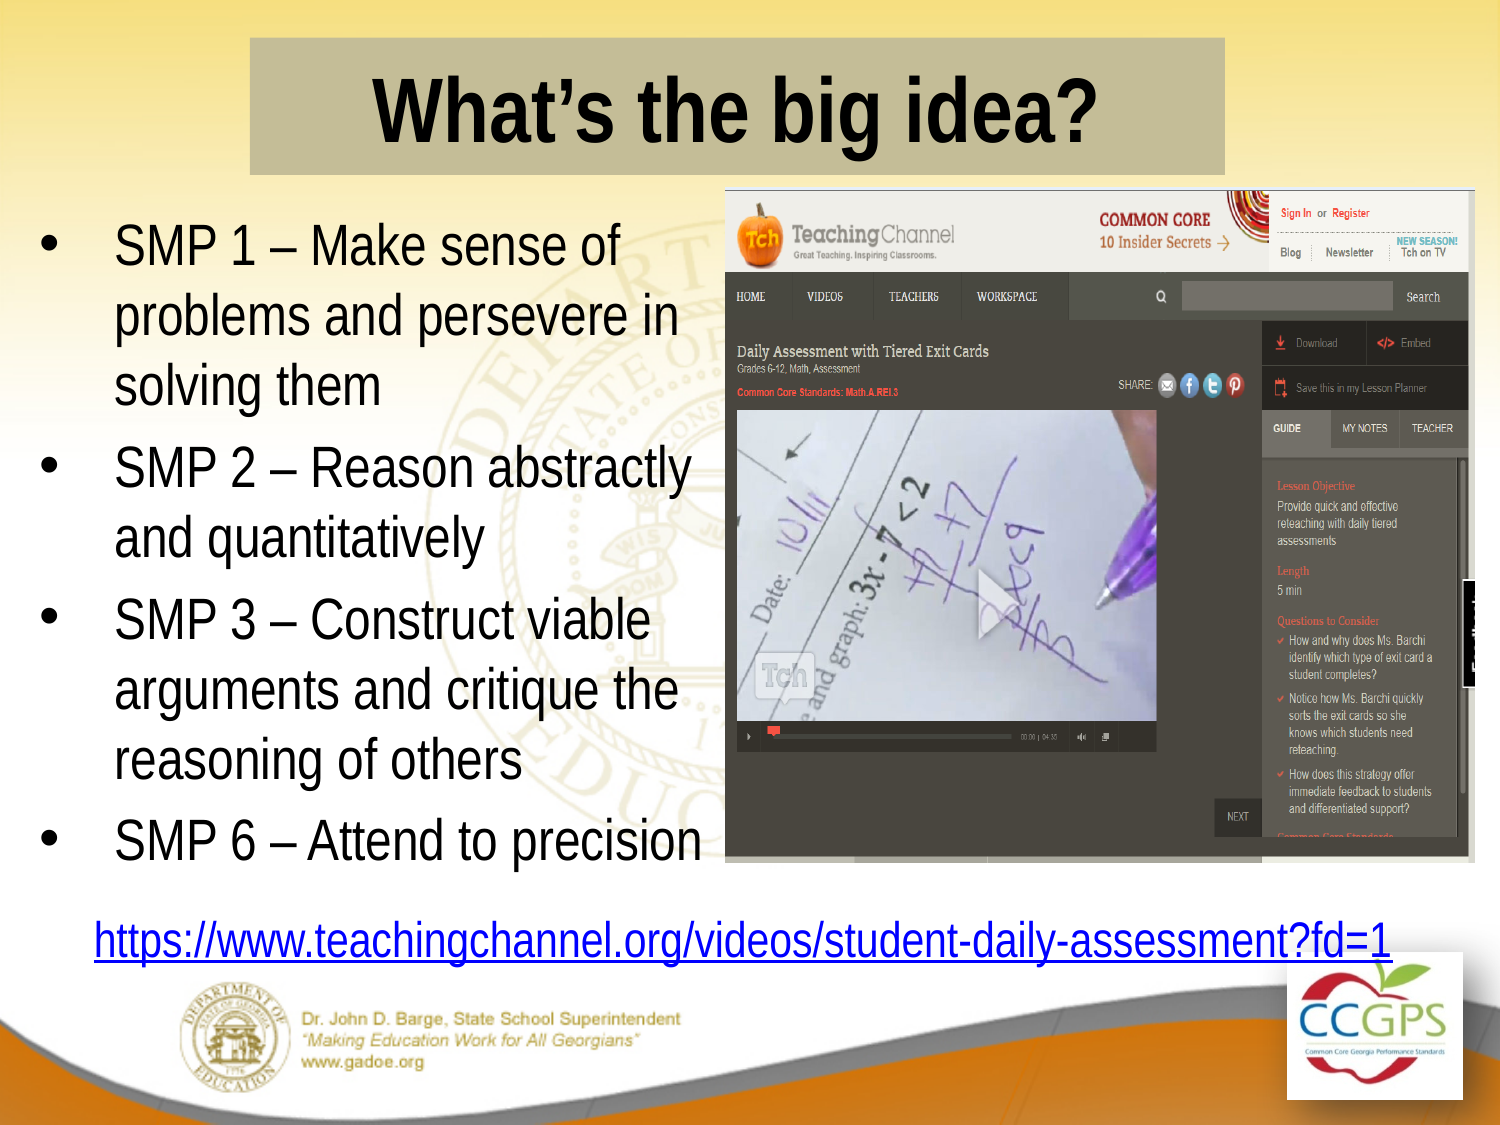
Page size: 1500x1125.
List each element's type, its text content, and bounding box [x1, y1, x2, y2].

text_box https://www.teachingchannel.org/videos/student-daily-assessment?fd=1 [37, 899, 1450, 975]
picture [0, 0, 1500, 1125]
title What’s the big idea? [249, 37, 1226, 176]
subtitle SMP 1 – Make sense of problems and persevere in solving them SMP 2 – Reason abstractly and quantitatively SMP 3 – Construct viable arguments and critique the reasoning of others SMP 6 – Attend to precision [24, 199, 726, 876]
